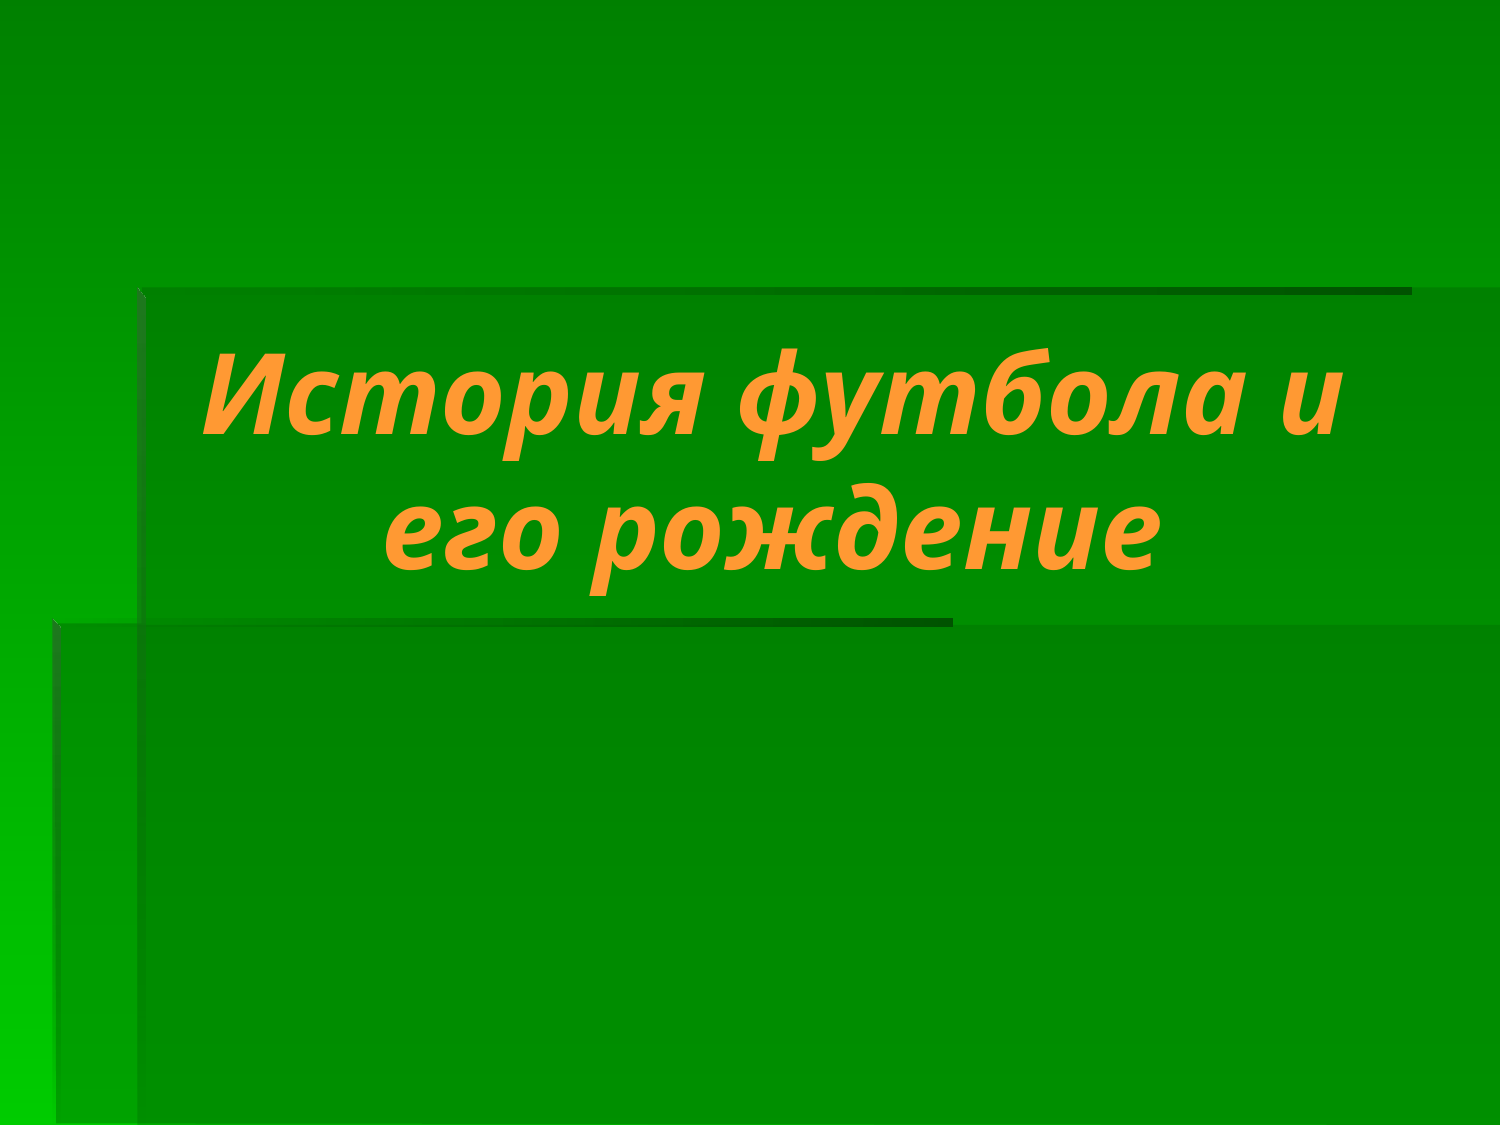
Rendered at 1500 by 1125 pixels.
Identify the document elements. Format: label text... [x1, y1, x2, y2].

title История футбола и его рождение [135, 314, 1411, 600]
